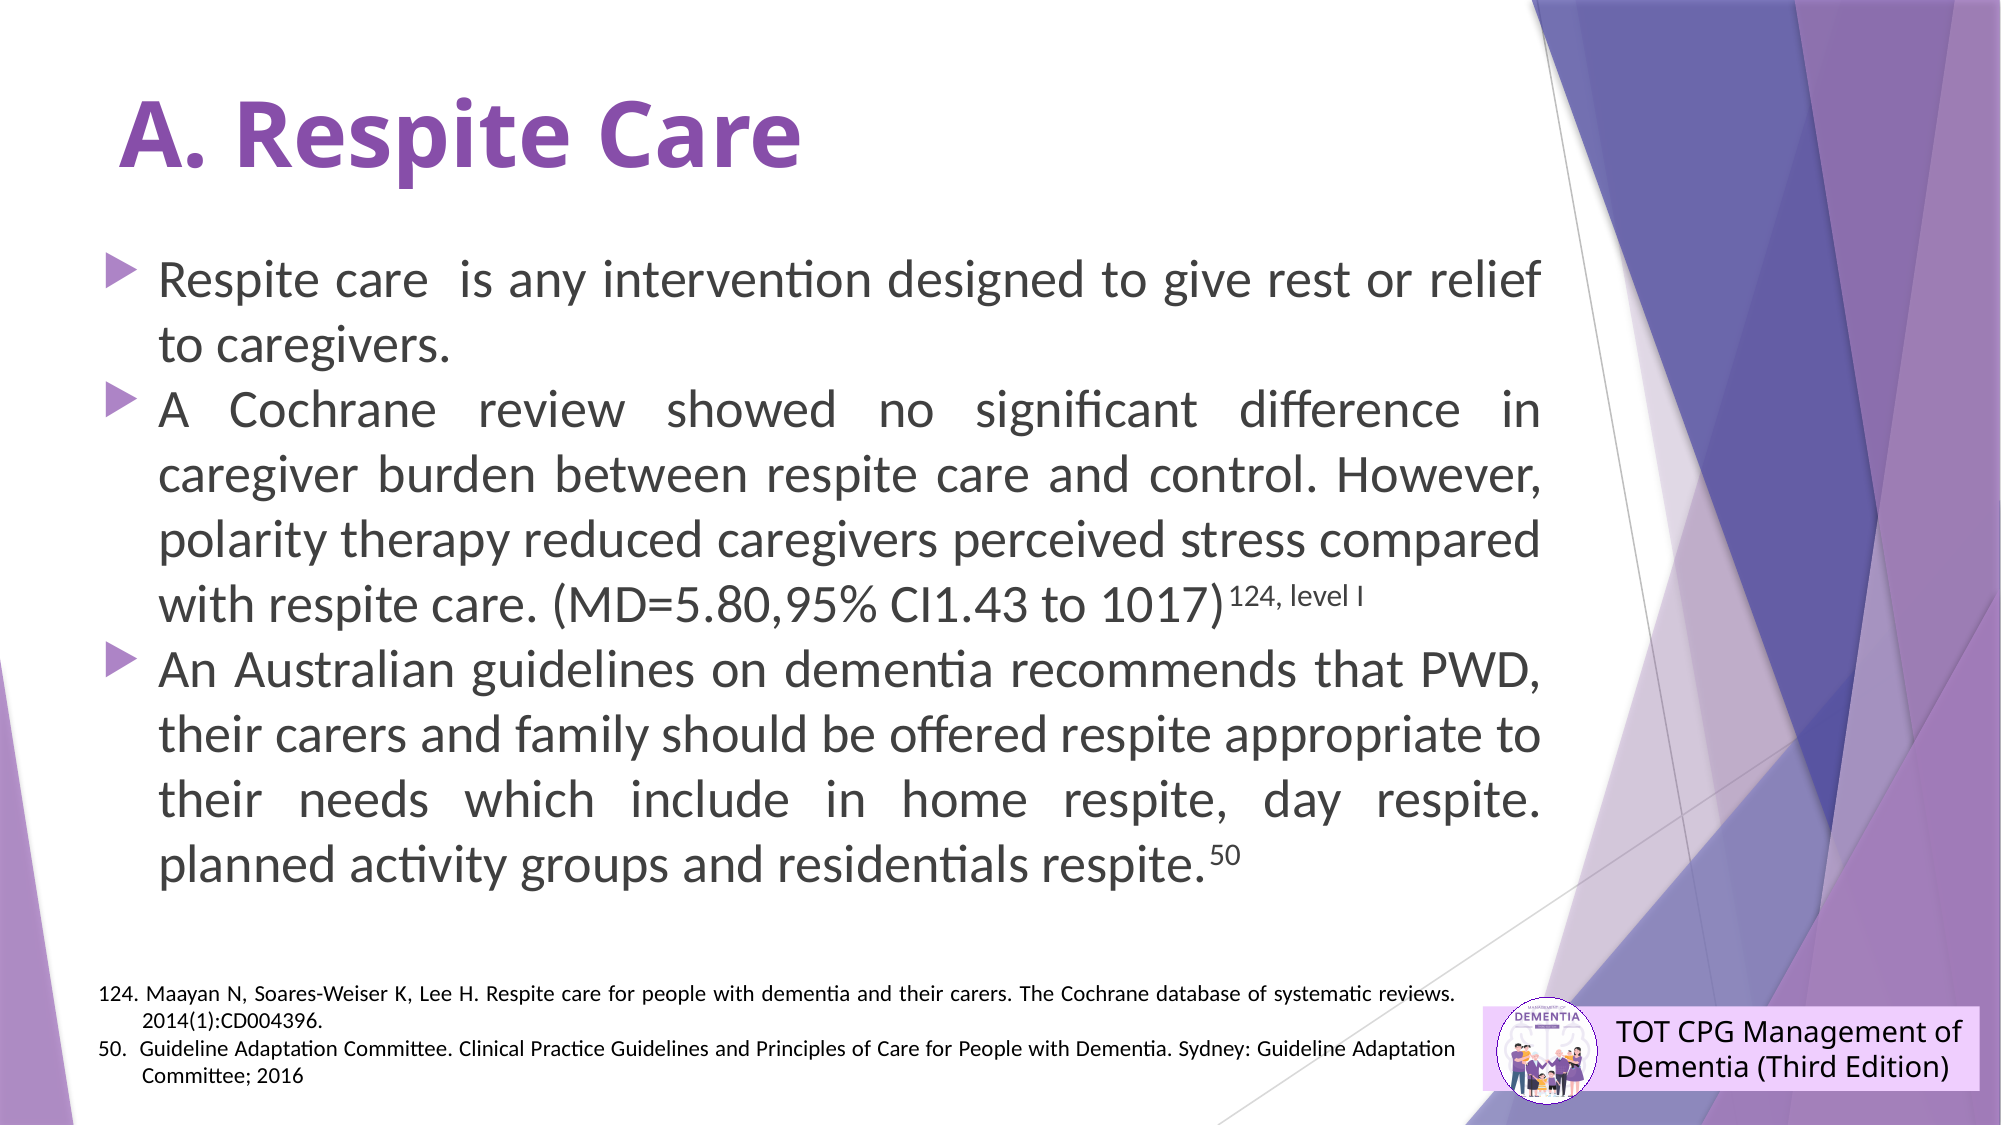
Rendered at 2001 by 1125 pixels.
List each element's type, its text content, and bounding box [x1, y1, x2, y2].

text_box 124. Maayan N, Soares-Weiser K, Lee H. Respite care for people with dementia and their carers. The Cochrane database of systematic reviews. 2014(1):CD004396. 50. Guideline Adaptation Committee. Clinical Practice Guidelines and Principles of Care for People with Dementia. Sydney: Guideline Adaptation Committee; 2016 [83, 971, 1473, 1096]
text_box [1482, 996, 1981, 1105]
list Respite care is any intervention designed to give rest or relief to caregivers. A Cochrane review showed no significant difference in caregiver burden between respite care and control. However, polarity therapy reduced caregivers perceived stress compared with respite care. (MD=5.80,95% CI1.43 to 1017)124, level I An Australian guidelines on dementia recommends that PWD, their carers and family should be offered respite appropriate to their needs which include in home respite, day respite. planned activity groups and residentials respite.50 [86, 235, 1560, 1009]
title A. Respite Care [104, 67, 1515, 235]
